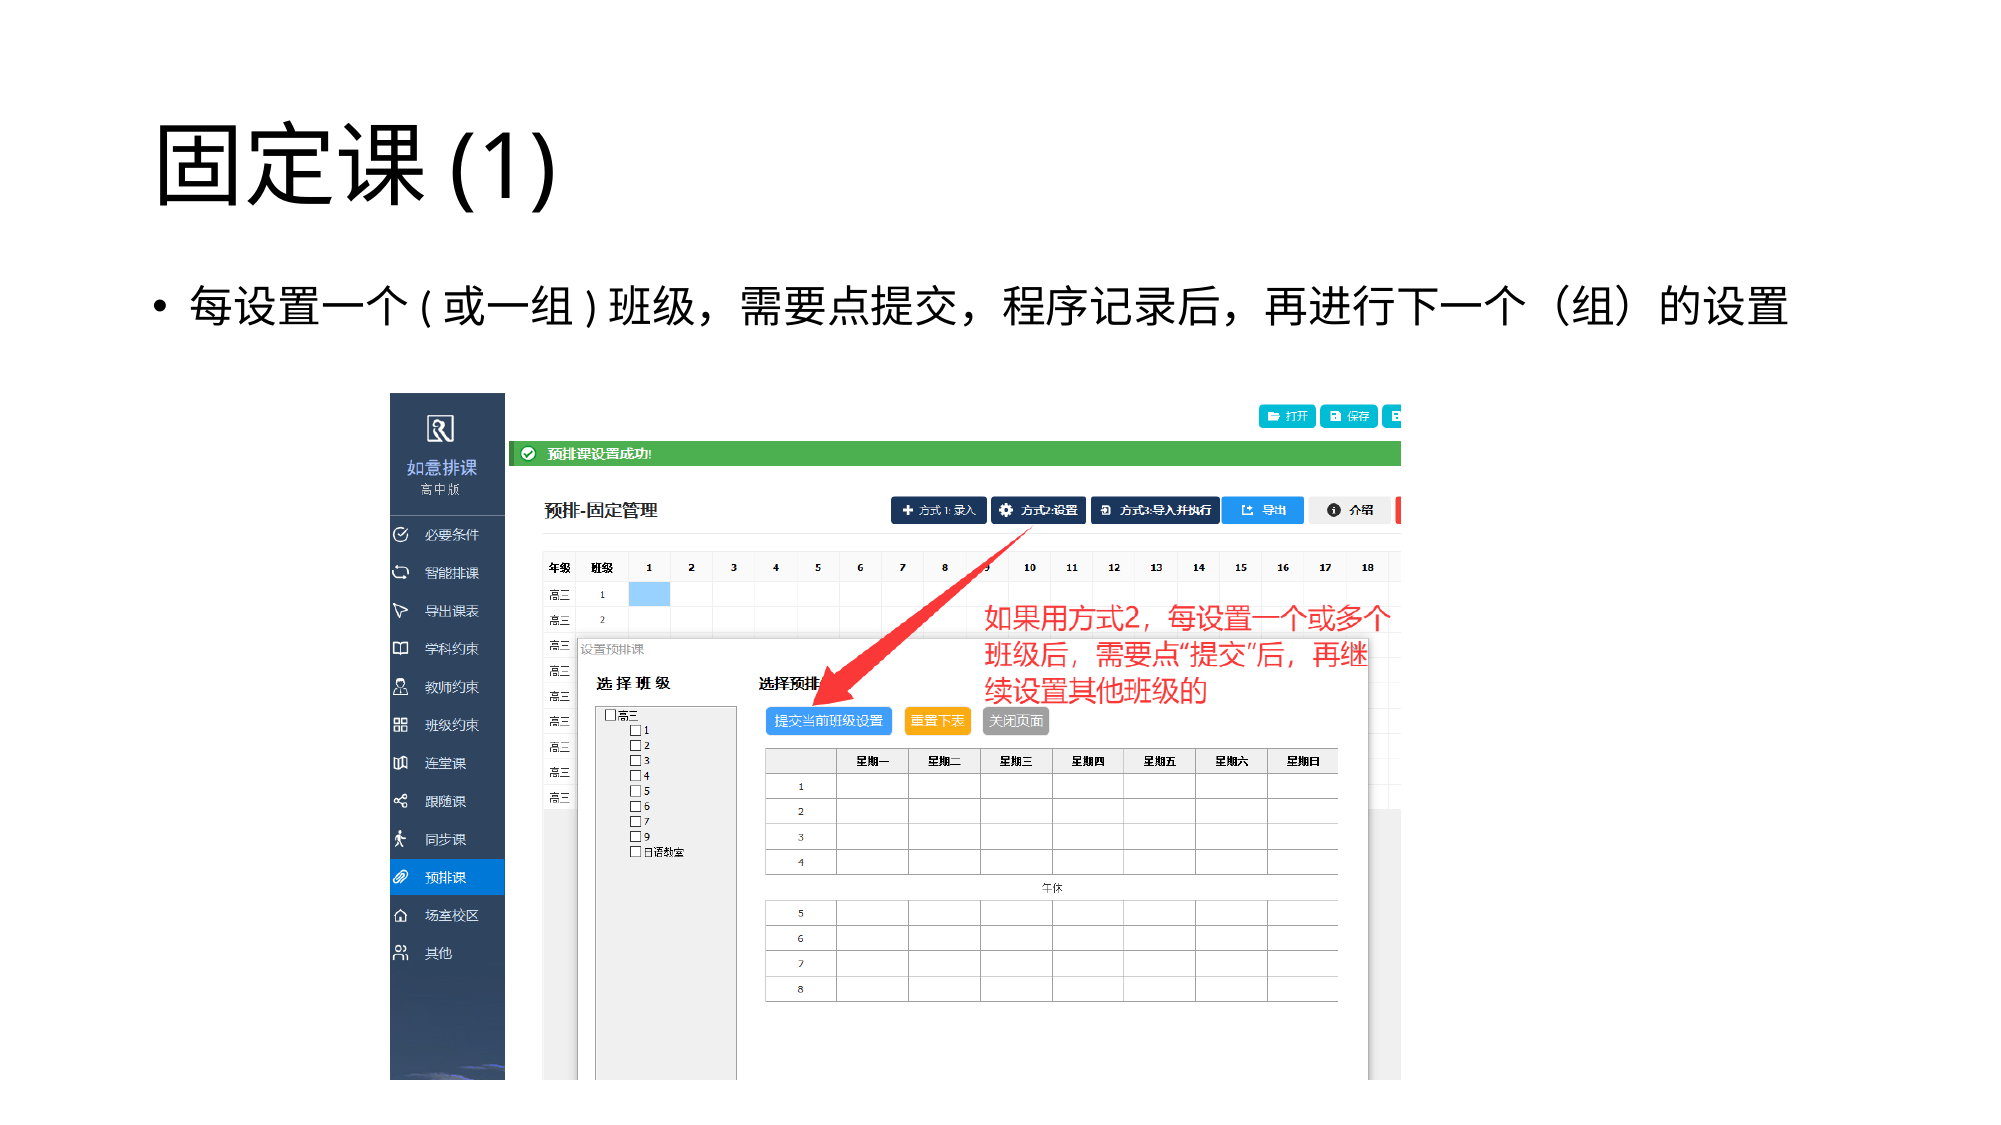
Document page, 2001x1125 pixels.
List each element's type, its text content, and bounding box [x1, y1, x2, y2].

title 固定课(1) [137, 59, 1863, 277]
list 每设置一个(或一组)班级，需要点提交，程序记录后，再进行下一个（组）的设置 [137, 277, 1863, 432]
picture [390, 388, 1401, 1080]
